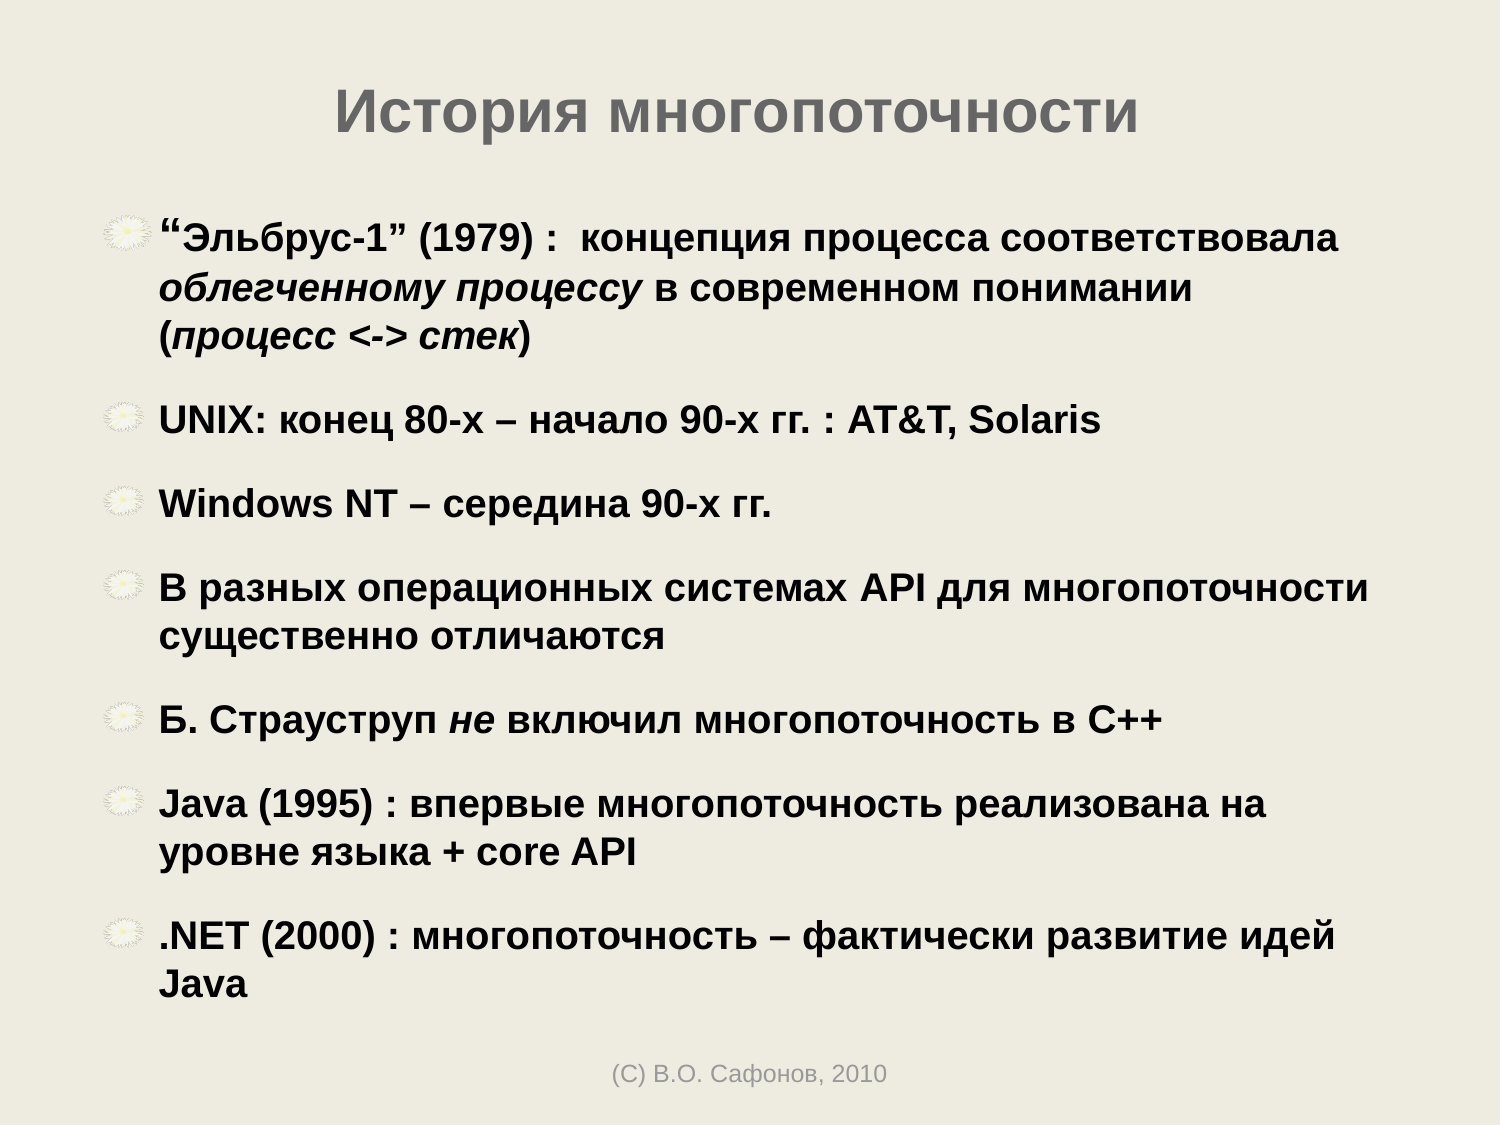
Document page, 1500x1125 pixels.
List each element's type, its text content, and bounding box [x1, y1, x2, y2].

picture [103, 702, 144, 732]
list “Эльбрус-1” (1979) : концепция процесса соответствовала облегченному процессу в современном понимании (процесс <-> стек) UNIX: конец 80-х – начало 90-х гг. : AT&T, Solaris Windows NT – середина 90-х гг. В разных операционных системах API для многопоточности существенно отличаются Б. Страуструп не включил многопоточность в C++ Java (1995) : впервые многопоточность реализована на уровне языка + core API .NET (2000) : многопоточность – фактически развитие идей Java [88, 196, 1389, 1022]
picture [103, 570, 144, 600]
picture [103, 486, 144, 516]
picture [103, 402, 144, 432]
picture [103, 918, 144, 948]
picture [103, 786, 144, 816]
title История многопоточности [111, 63, 1364, 154]
picture [103, 215, 152, 251]
footer (C) В.О. Сафонов, 2010 [512, 1042, 988, 1103]
